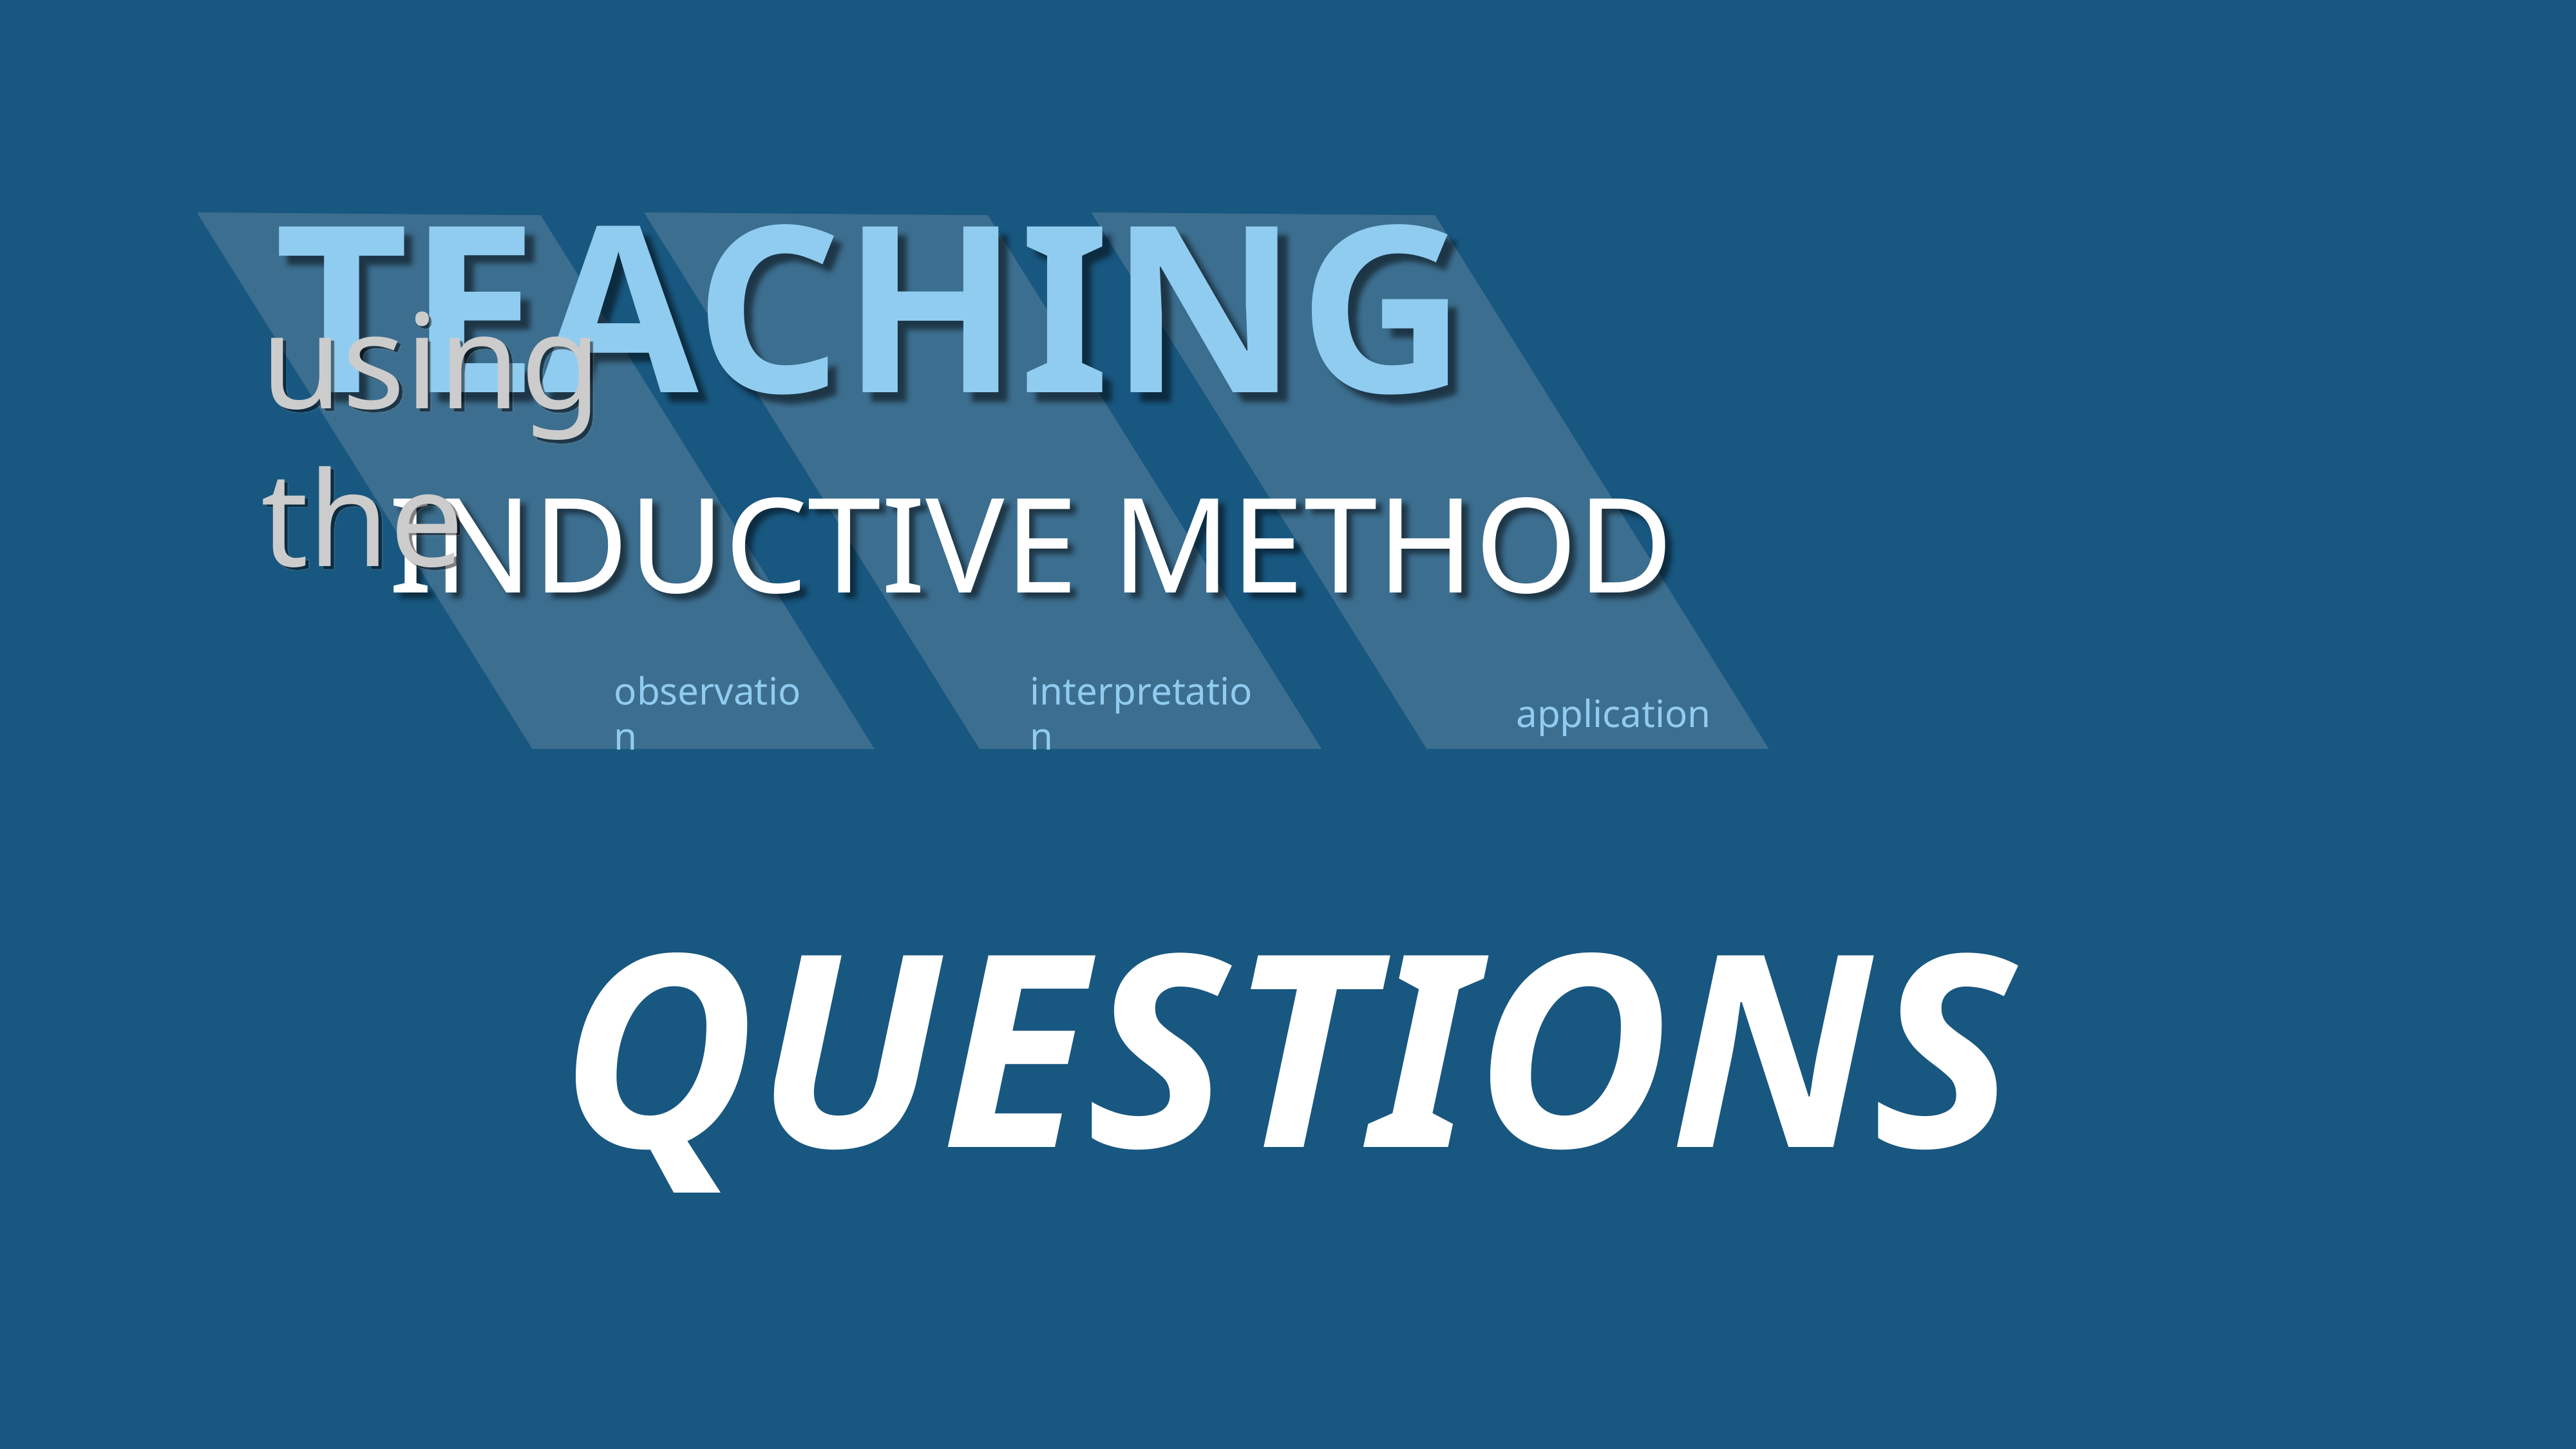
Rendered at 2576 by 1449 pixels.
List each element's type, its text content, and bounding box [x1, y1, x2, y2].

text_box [196, 116, 1769, 750]
text_box QUESTIONS [554, 873, 2022, 1207]
